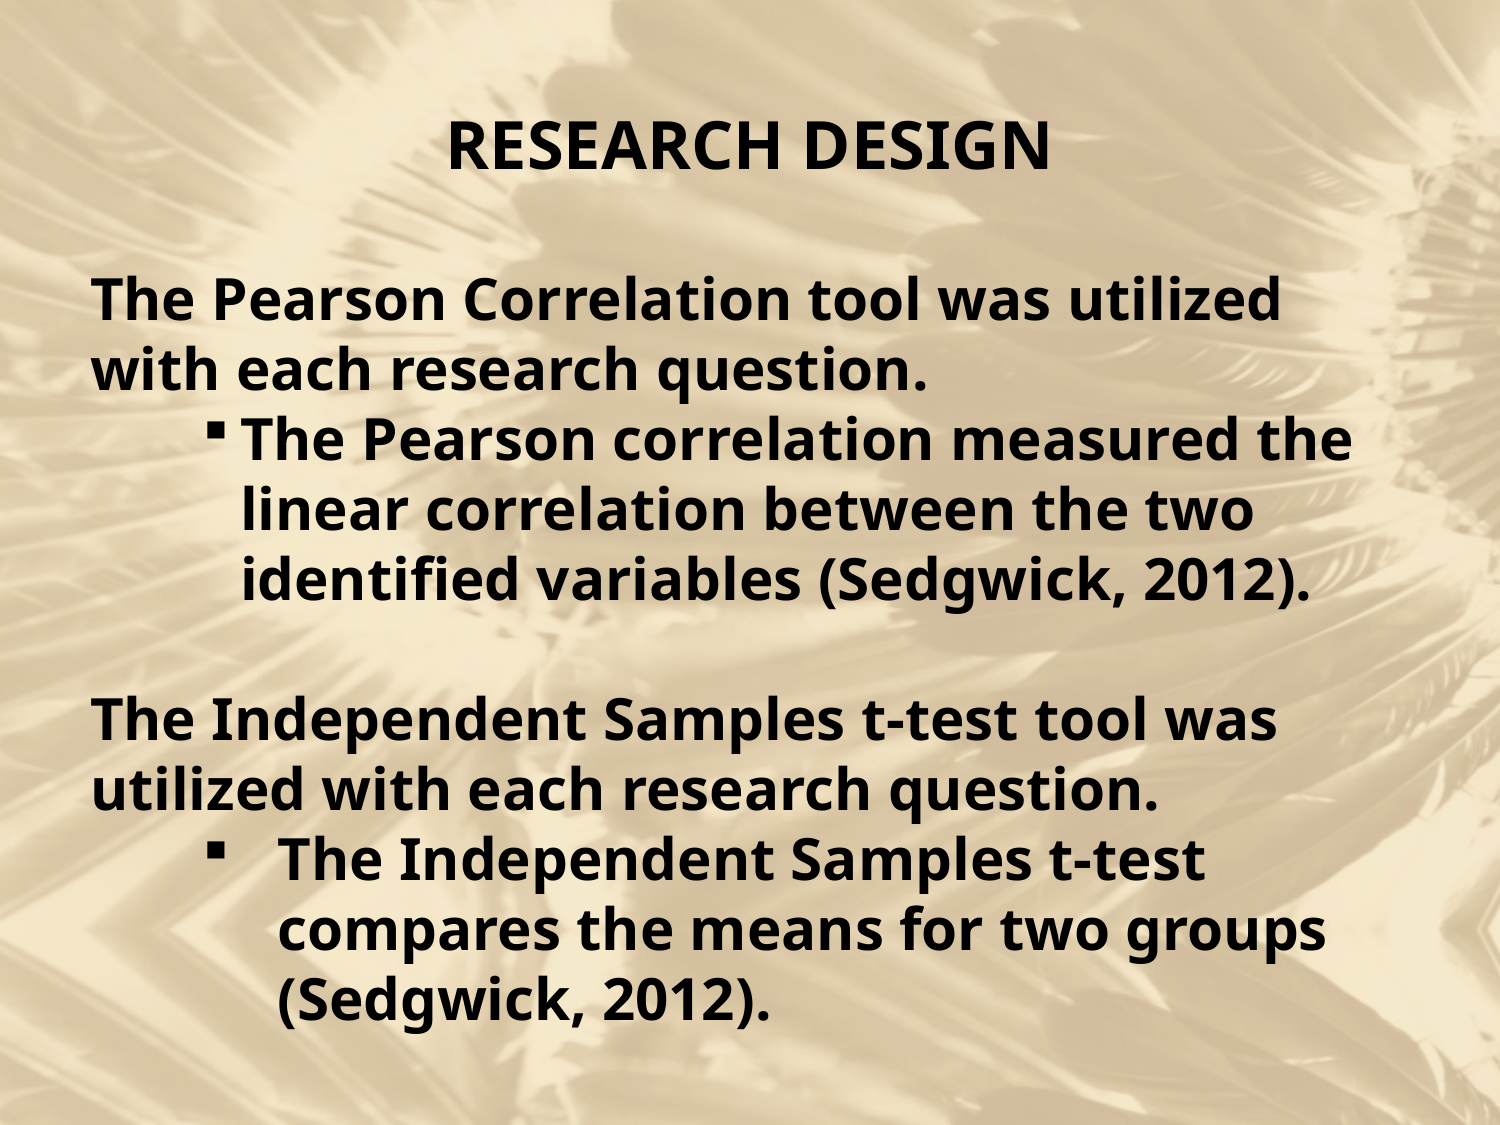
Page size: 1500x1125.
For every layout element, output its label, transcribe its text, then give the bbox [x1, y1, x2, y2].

list RESEARCH DESIGN The Pearson Correlation tool was utilized with each research question. The Pearson correlation measured the linear correlation between the two identified variables (Sedgwick, 2012). The Independent Samples t-test tool was utilized with each research question. The Independent Samples t-test compares the means for two groups (Sedgwick, 2012). [75, 95, 1425, 1082]
picture [0, 0, 1500, 1125]
